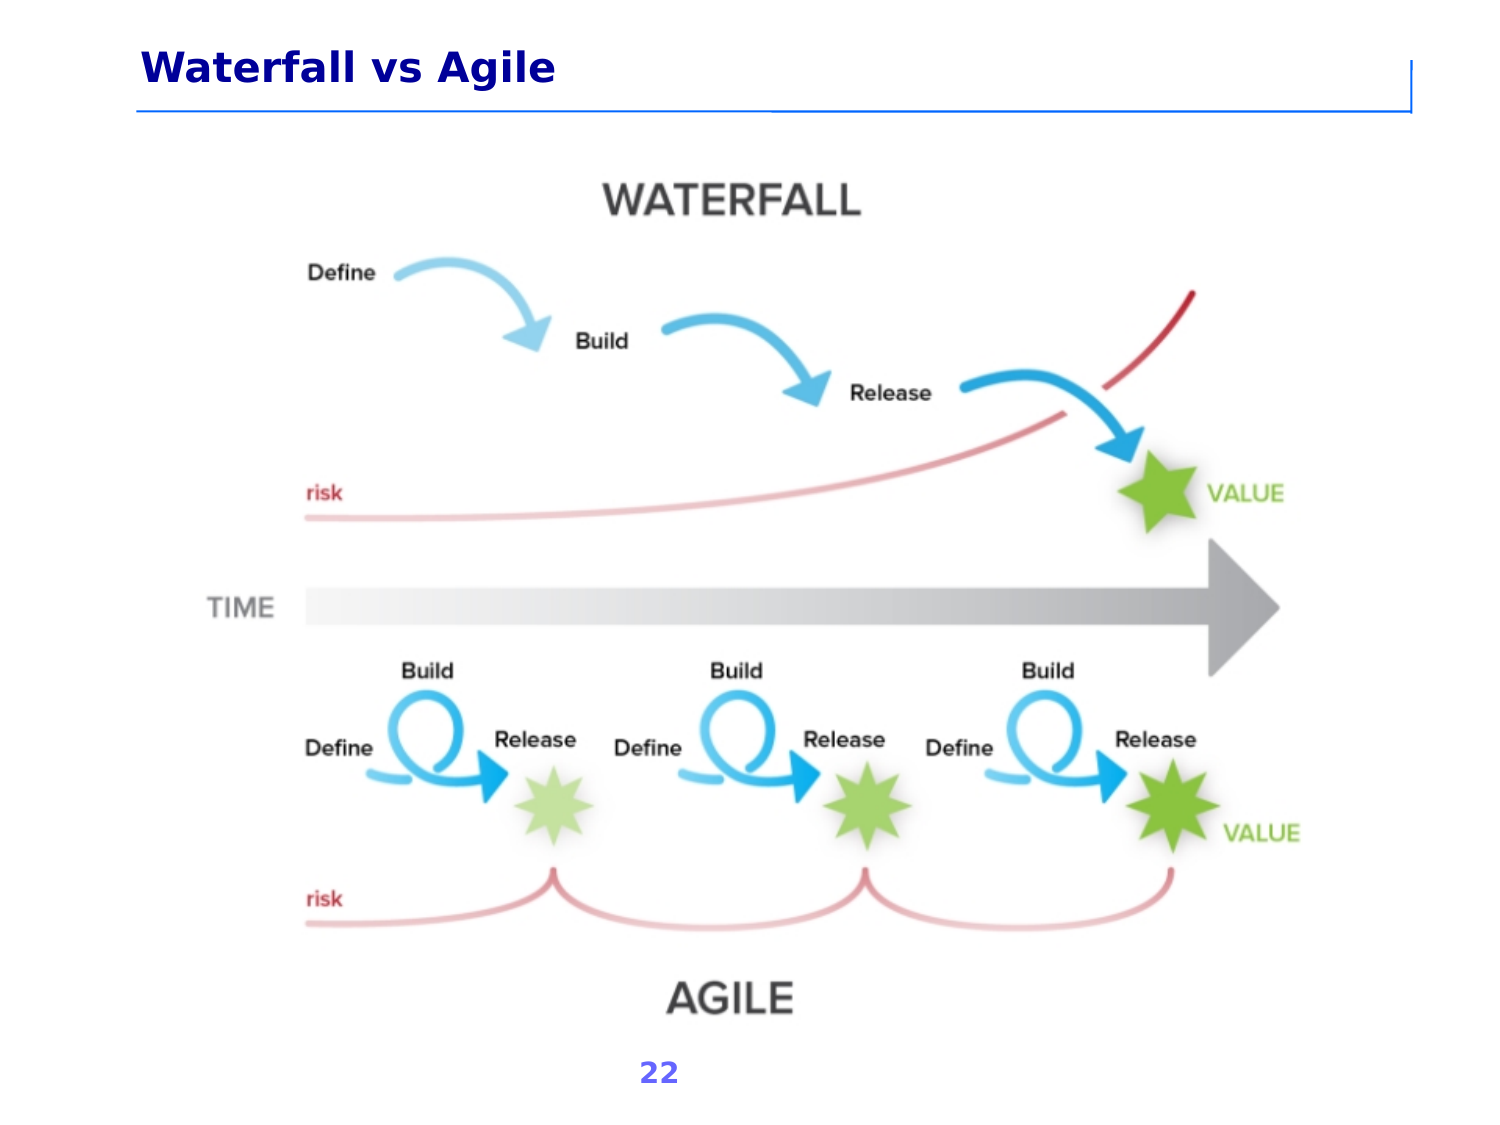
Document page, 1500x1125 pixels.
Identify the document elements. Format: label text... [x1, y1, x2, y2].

picture [149, 149, 1340, 1046]
text_box Waterfall vs Agile [124, 0, 1400, 138]
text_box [137, 61, 1412, 113]
text_box [137, 162, 1425, 1068]
